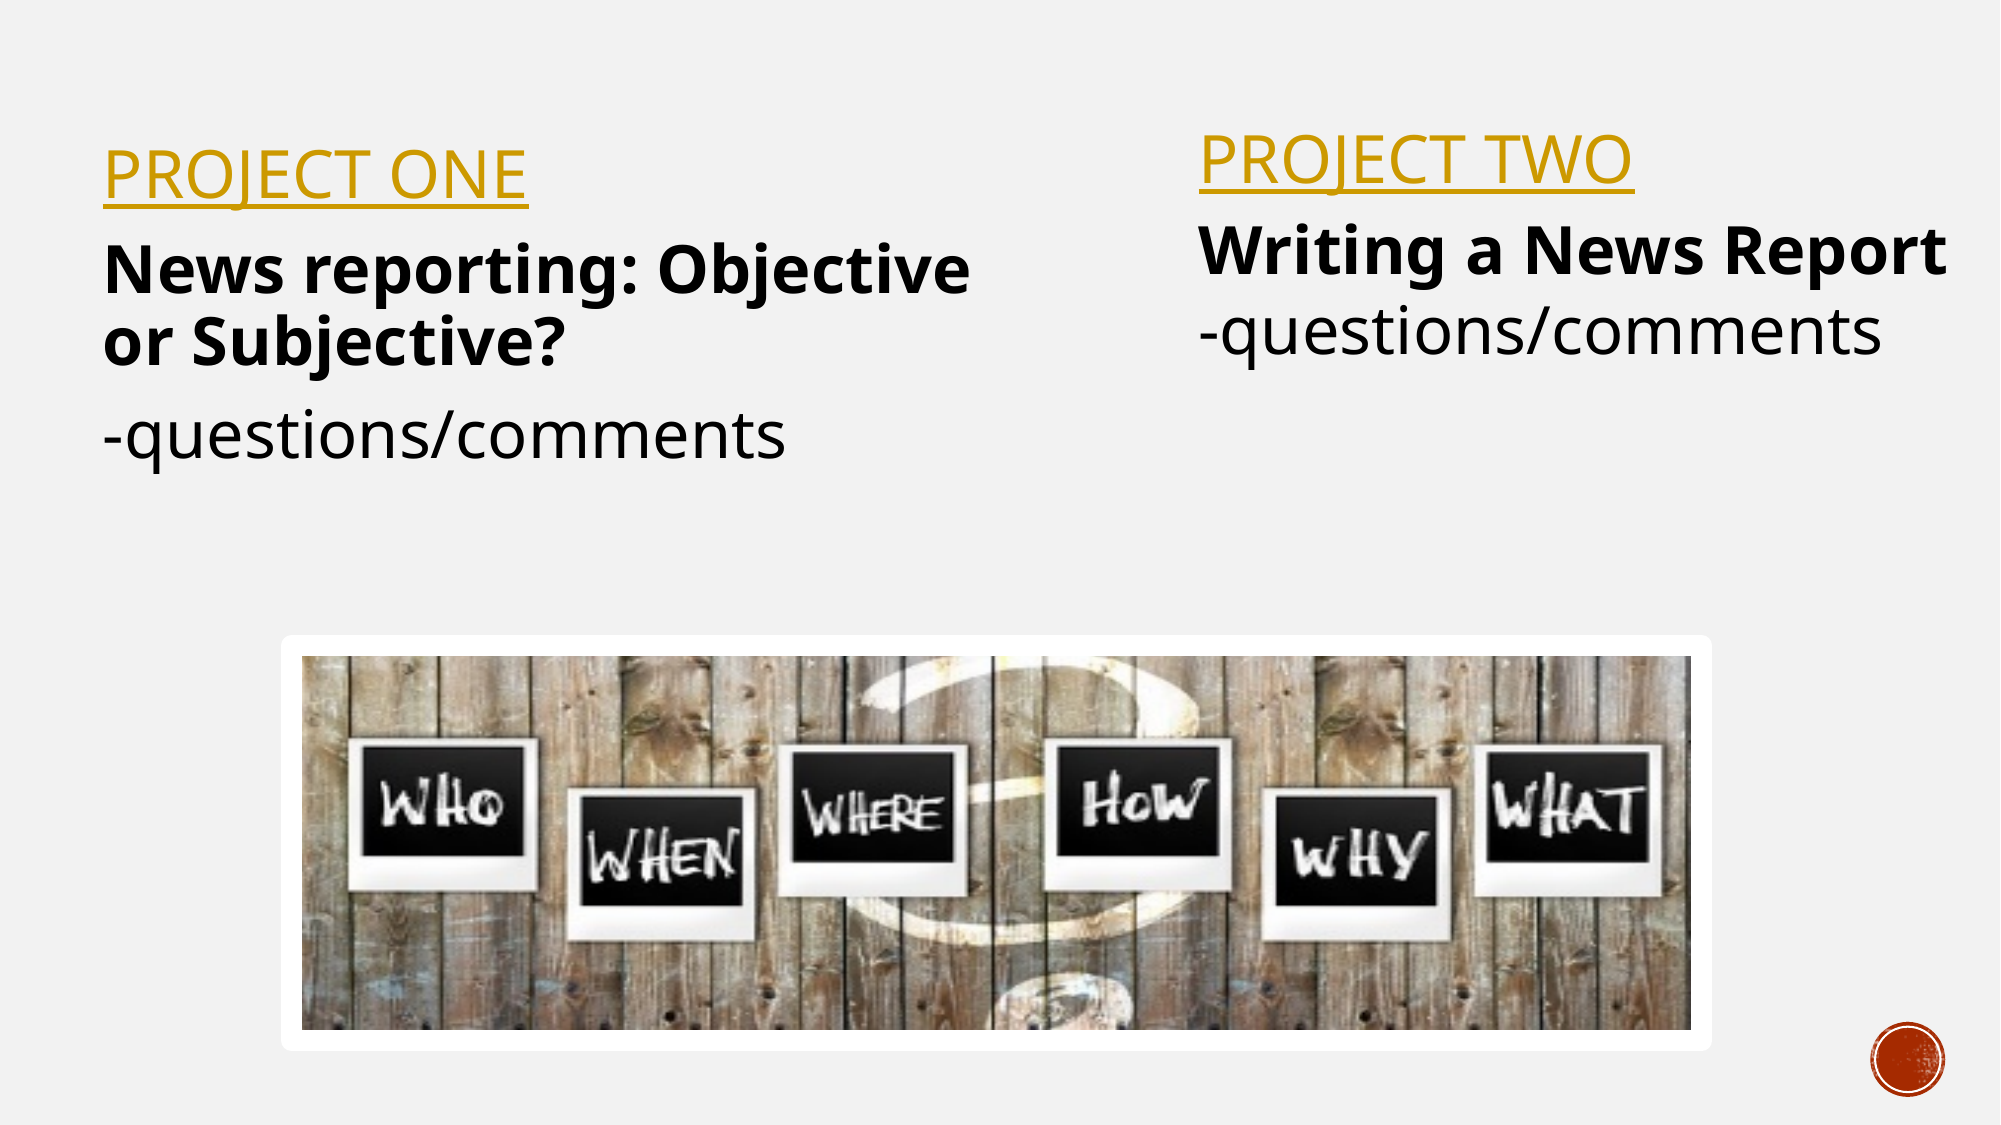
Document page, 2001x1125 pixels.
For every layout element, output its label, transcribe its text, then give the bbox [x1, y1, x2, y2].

text_box PROJECT TWO Writing a News Report -questions/comments [1183, 29, 2000, 375]
text_box PROJECT ONE News reporting: Objective or Subjective? -questions/comments [88, 126, 1060, 958]
picture [302, 656, 1691, 1030]
